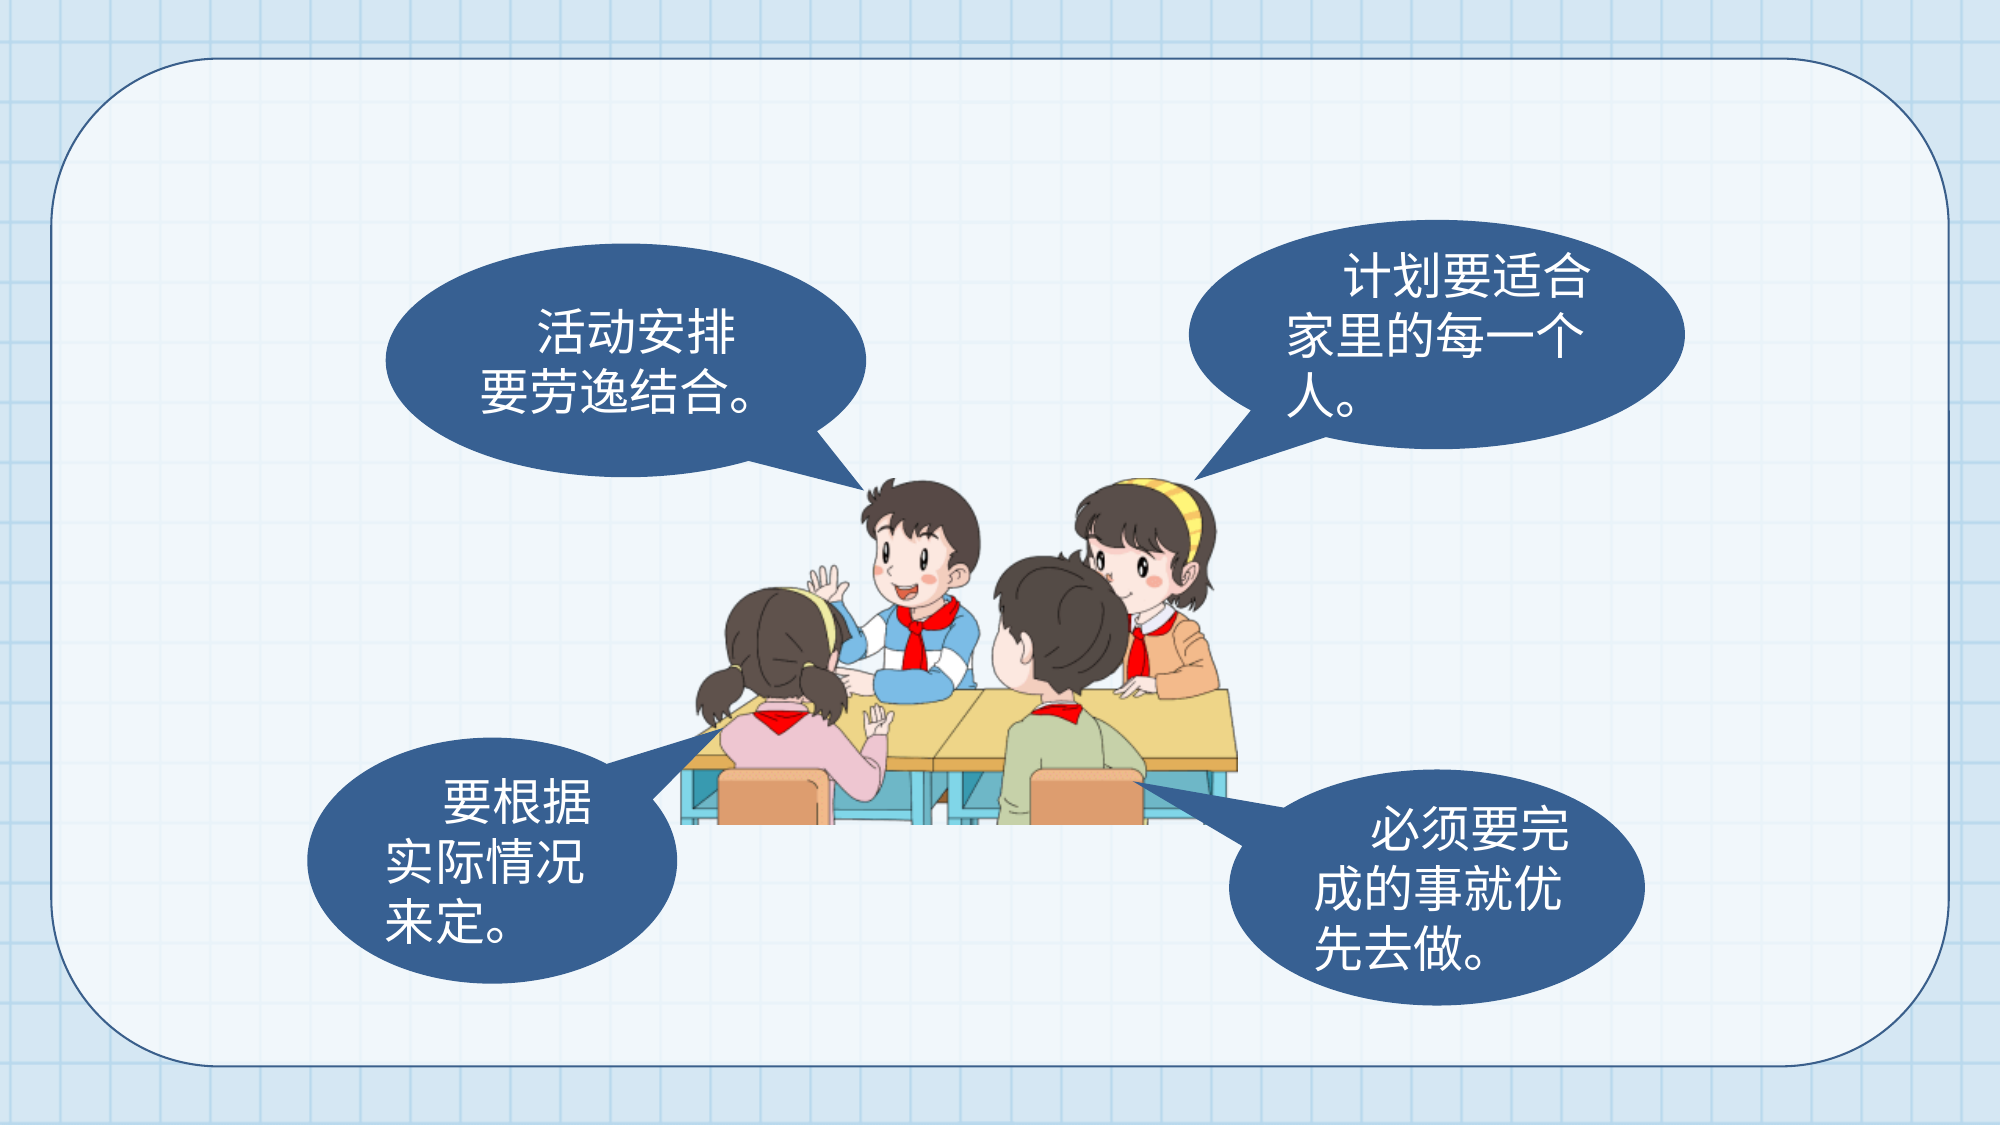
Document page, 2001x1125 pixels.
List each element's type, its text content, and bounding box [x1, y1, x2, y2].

text_box 计划要适合家里的每一个人。 [1188, 219, 1685, 478]
picture [0, 0, 2000, 1125]
text_box 必须要完成的事就优先去做。 [1206, 769, 1645, 1006]
text_box 要根据实际情况来定。 [307, 737, 678, 984]
text_box 活动安排要劳逸结合。 [385, 243, 867, 478]
